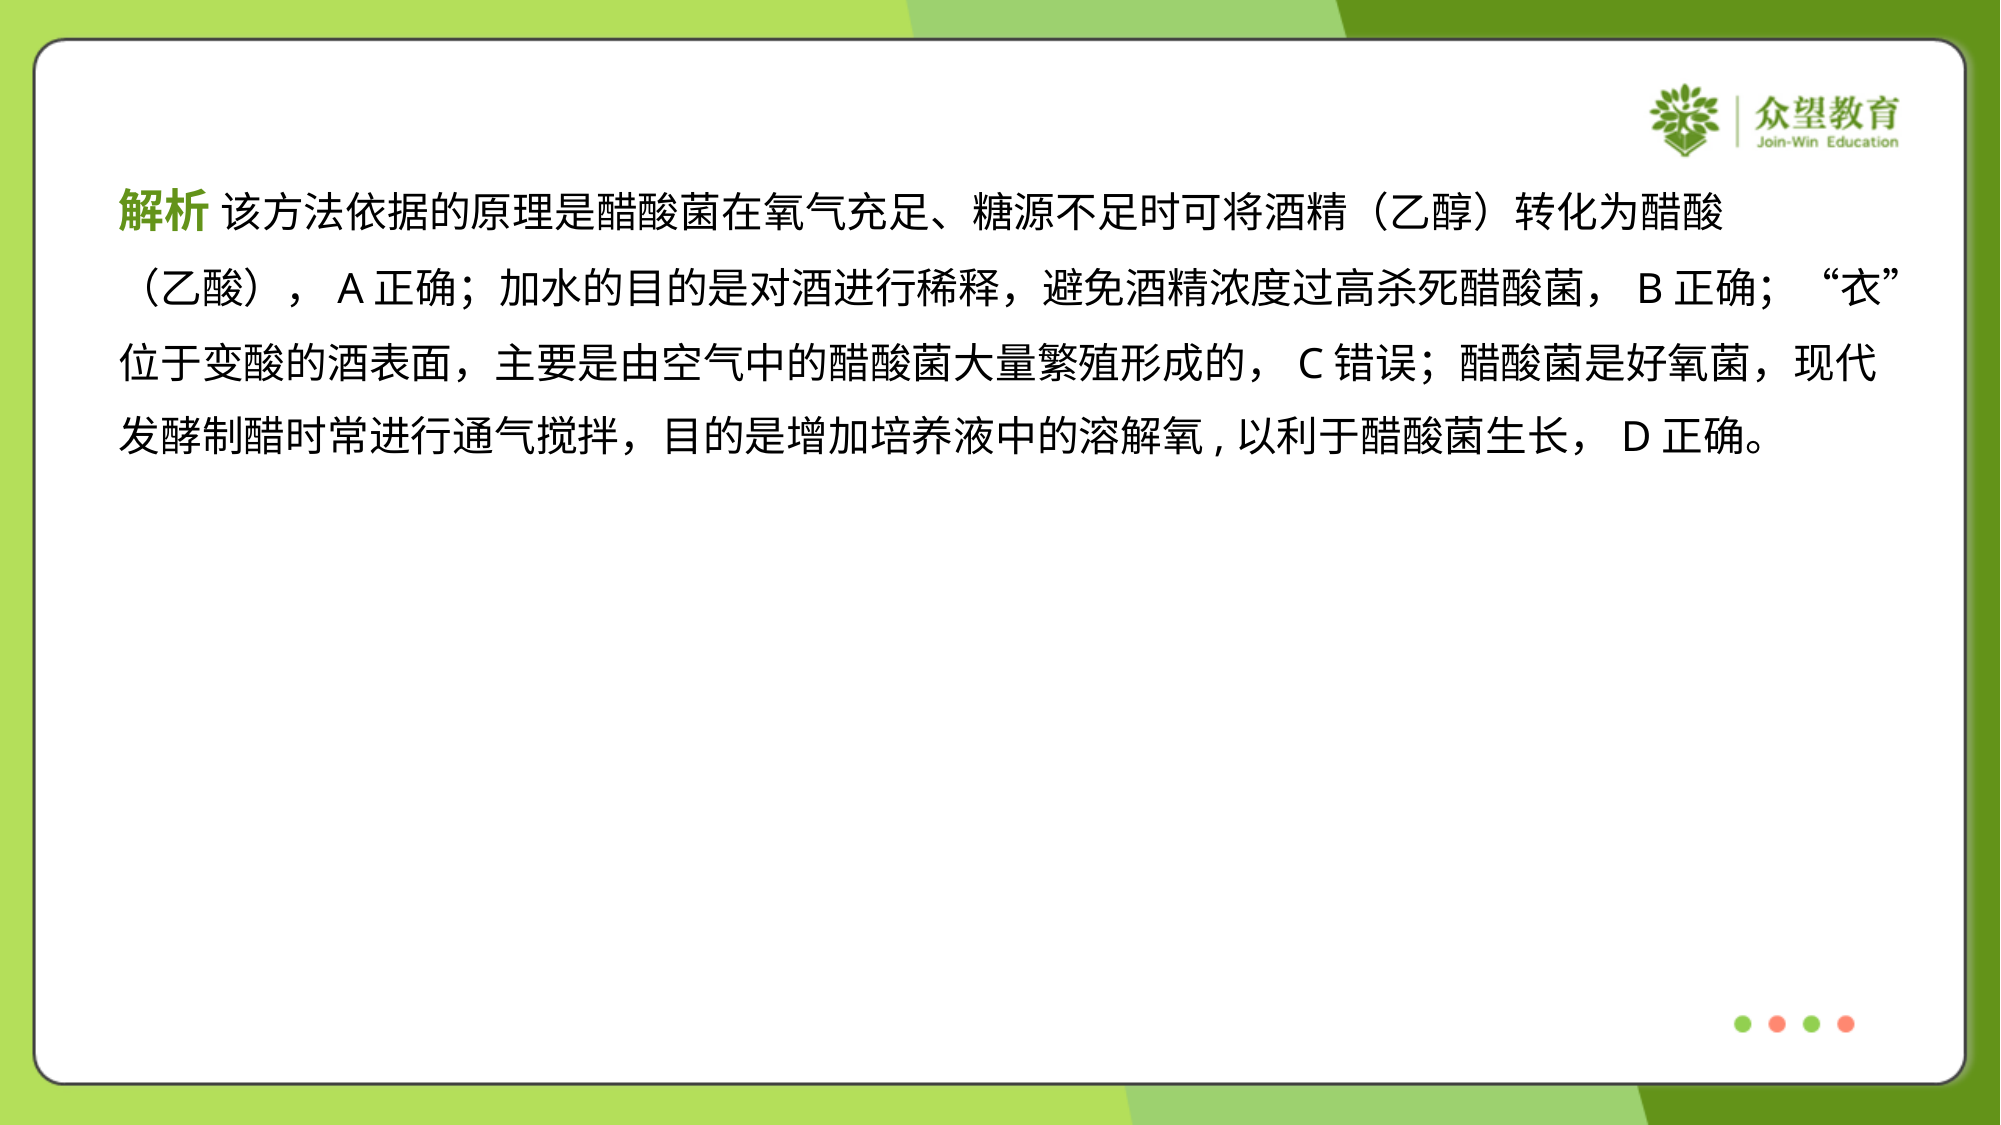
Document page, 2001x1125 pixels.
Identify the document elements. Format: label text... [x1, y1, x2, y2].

text_box 解析 该方法依据的原理是醋酸菌在氧气充足、糖源不足时可将酒精（乙醇）转化为醋酸 （乙酸），A正确；加水的目的是对酒进行稀释，避免酒精浓度过高杀死醋酸菌，B正确；“衣” 位于变酸的酒表面，主要是由空气中的醋酸菌大量繁殖形成的，C错误；醋酸菌是好氧菌，现代 发酵制醋时常进行通气搅拌，目的是增加培养液中的溶解氧,以利于醋酸菌生长，D正确。 [118, 159, 1883, 452]
picture [0, 0, 2000, 1125]
